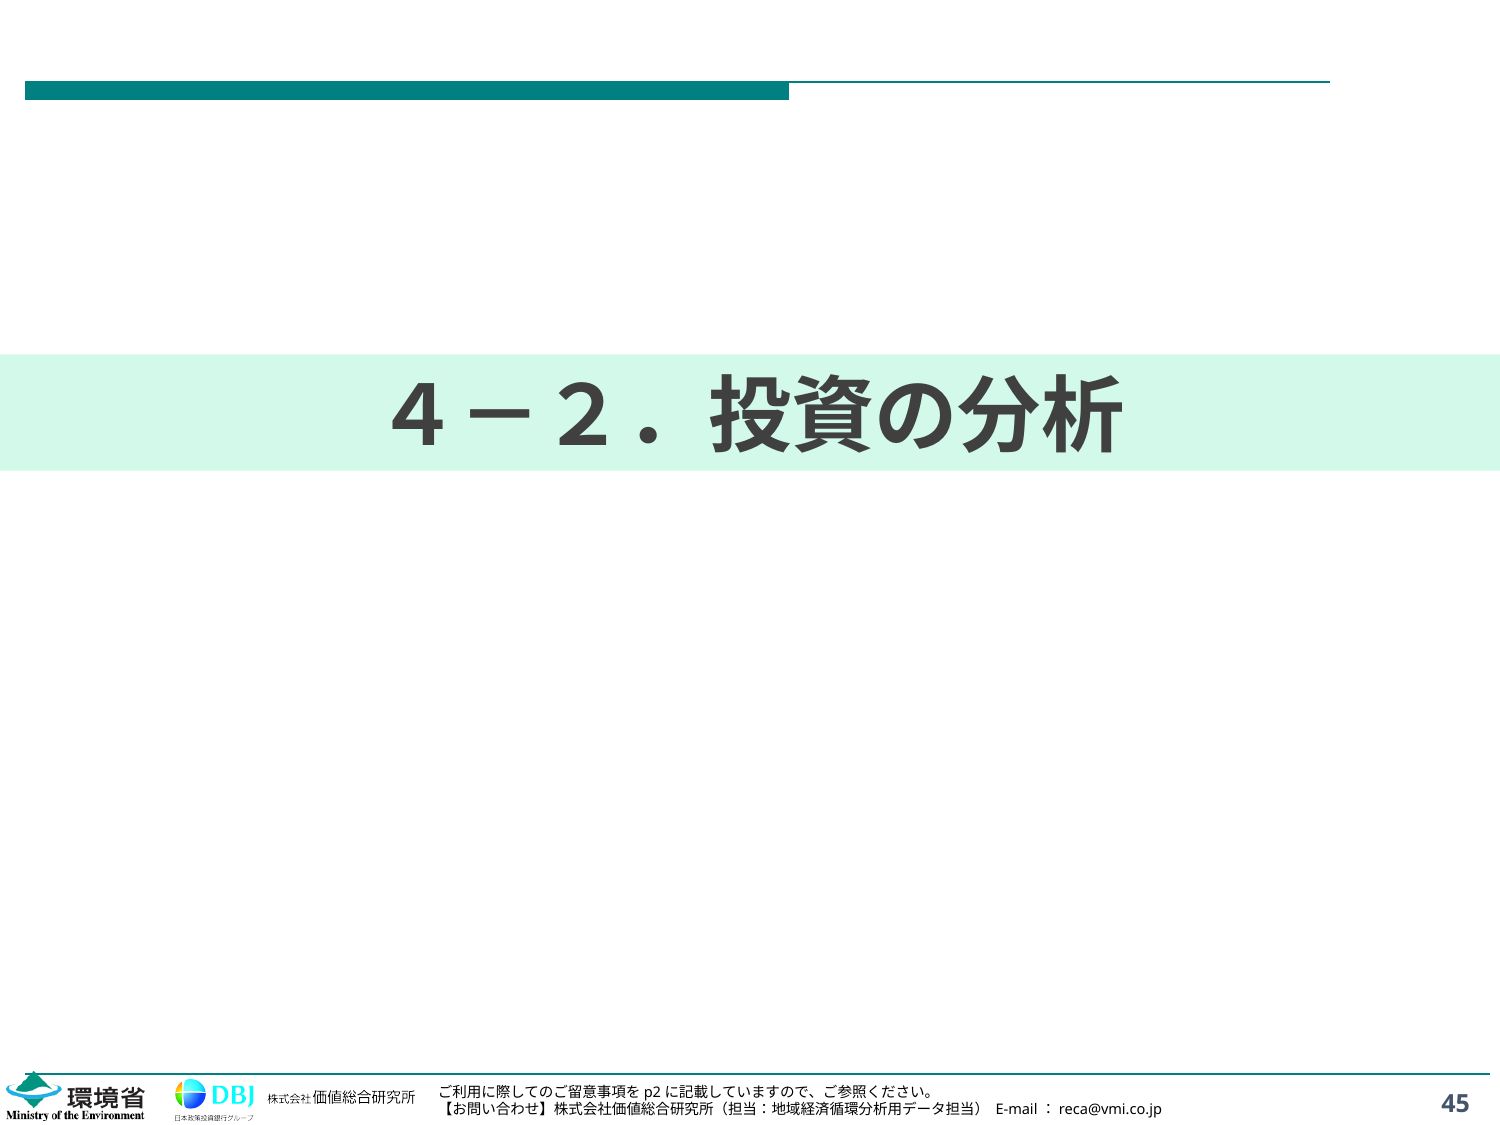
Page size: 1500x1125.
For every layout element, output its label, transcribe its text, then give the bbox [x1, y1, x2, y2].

picture [171, 1075, 419, 1125]
slide_number 45 [1411, 1079, 1500, 1122]
title ４－２．投資の分析 [0, 354, 1500, 471]
text_box ご利用に際してのご留意事項をp2に記載していますので、ご参照ください。 【お問い合わせ】株式会社価値総合研究所（担当：地域経済循環分析用データ担当） E-mail：reca@vmi.co.jp [423, 1075, 1188, 1125]
picture [2, 1071, 148, 1125]
